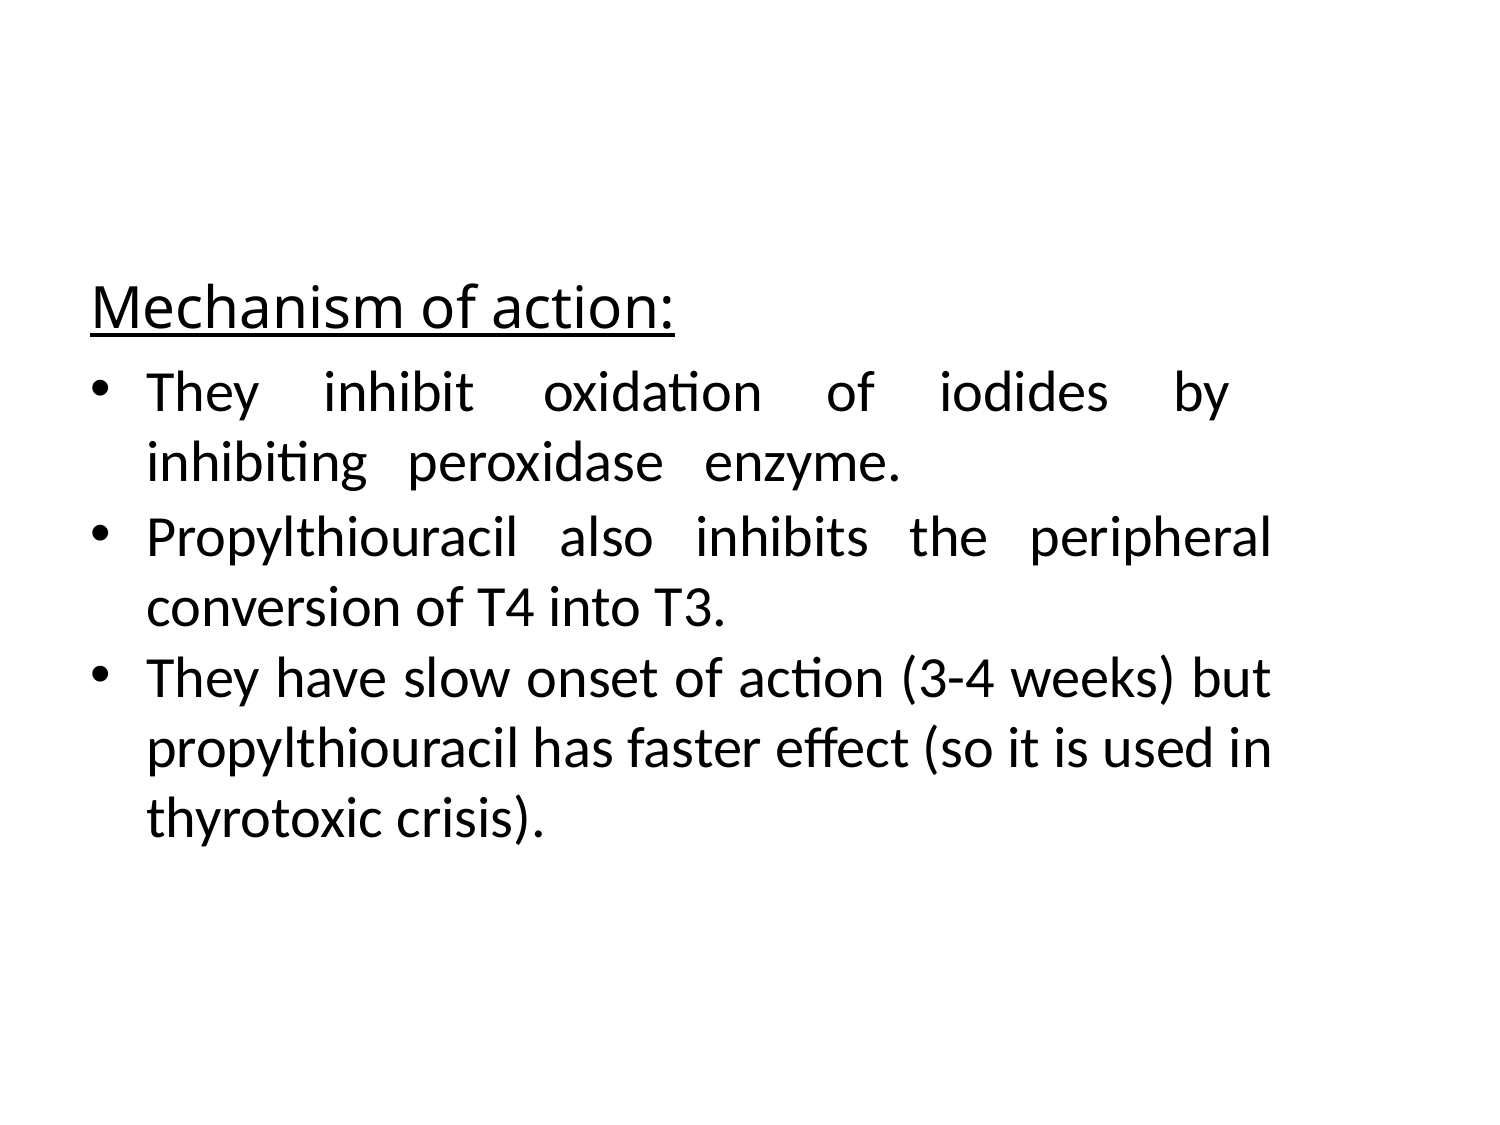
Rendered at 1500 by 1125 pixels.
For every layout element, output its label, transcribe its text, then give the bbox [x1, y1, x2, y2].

list Mechanism of action: They inhibit oxidation of iodides by inhibiting peroxidase enzyme. Propylthiouracil also inhibits the peripheral conversion of T4 into T3. They have slow onset of action (3-4 weeks) but propylthiouracil has faster effect (so it is used in thyrotoxic crisis). [75, 262, 1425, 1005]
